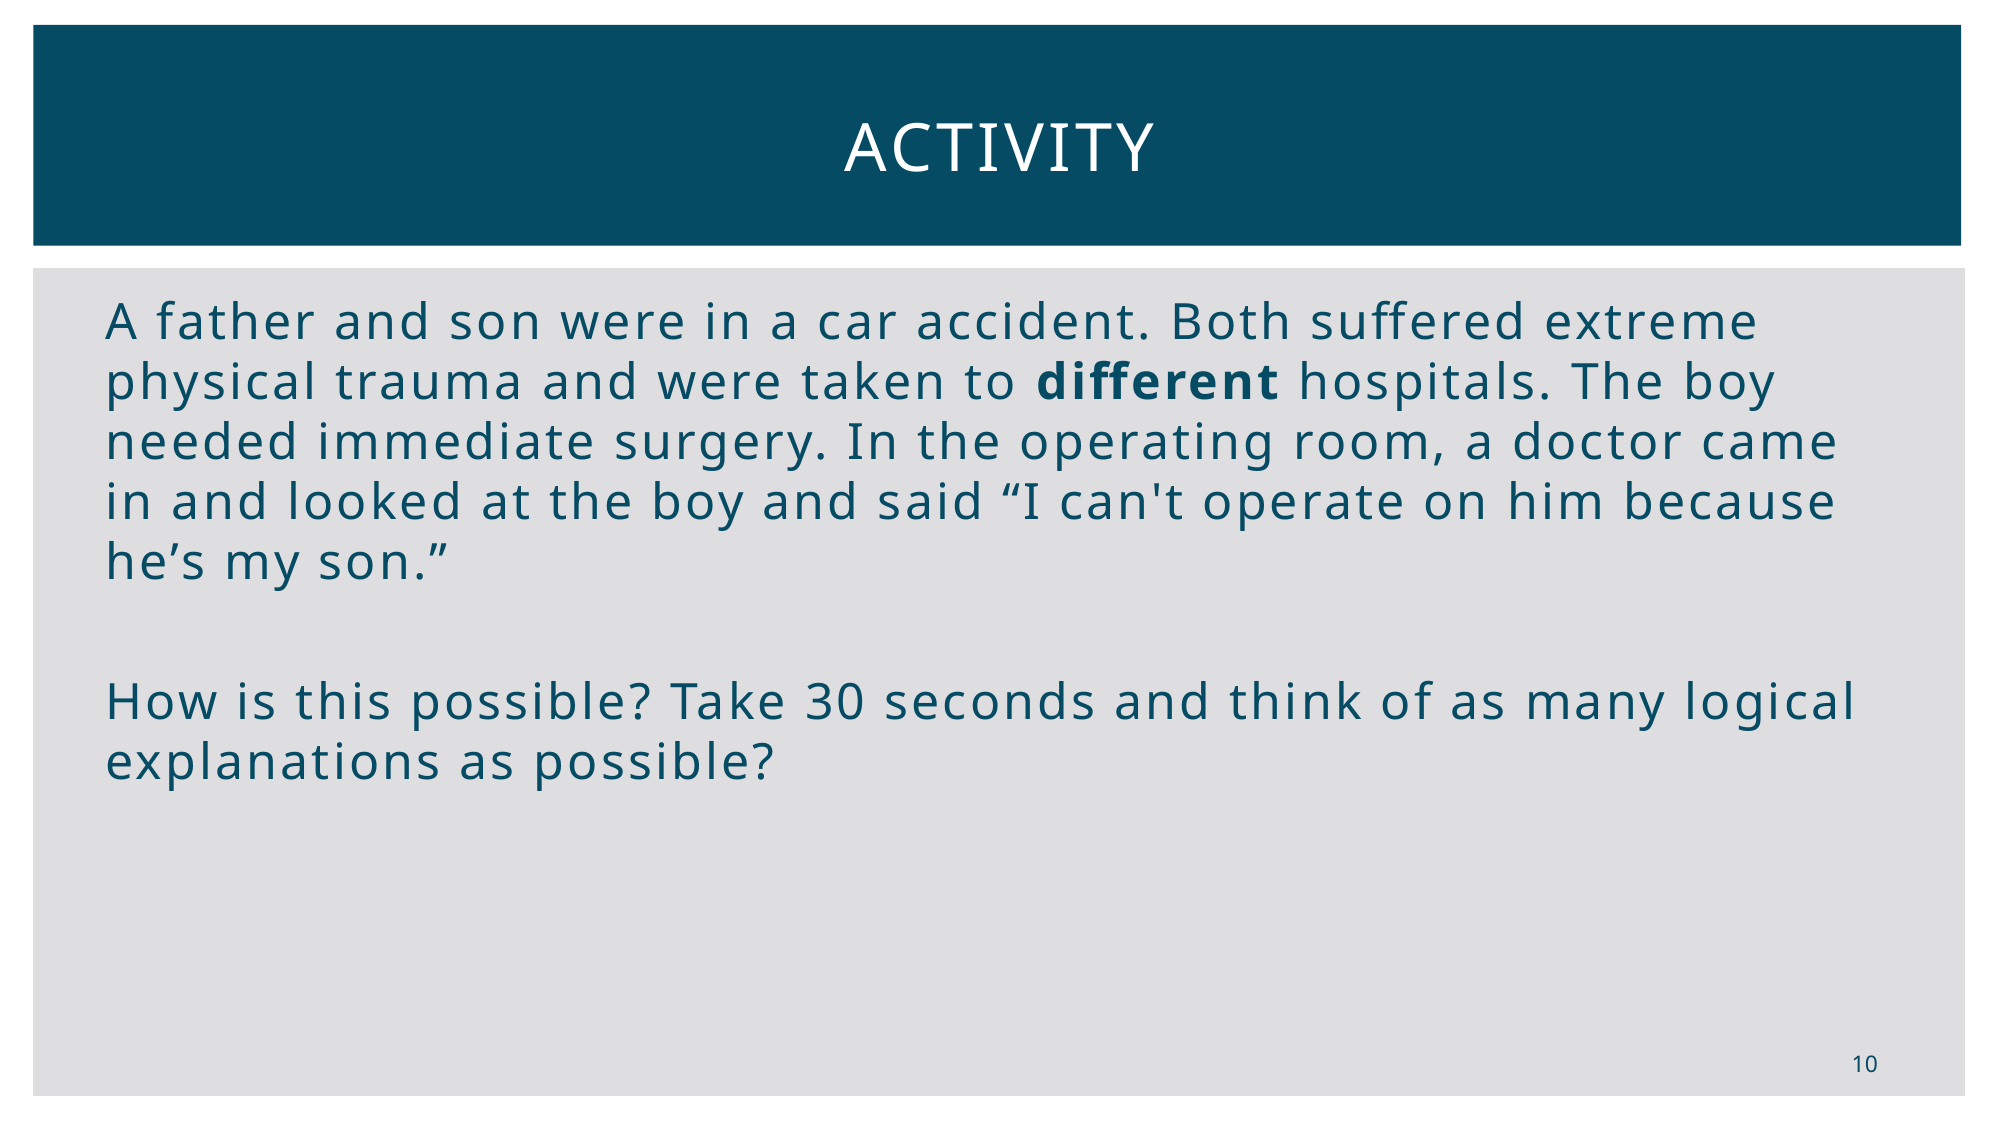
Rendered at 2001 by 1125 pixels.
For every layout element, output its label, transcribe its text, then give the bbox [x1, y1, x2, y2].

title Activity [83, 58, 1917, 232]
slide_number 10 [1800, 1041, 1930, 1089]
list A father and son were in a car accident. Both suffered extreme physical trauma and were taken to different hospitals. The boy needed immediate surgery. In the operating room, a doctor came in and looked at the boy and said “I can't operate on him because he’s my son.” How is this possible? Take 30 seconds and think of as many logical explanations as possible? [83, 281, 1923, 1005]
